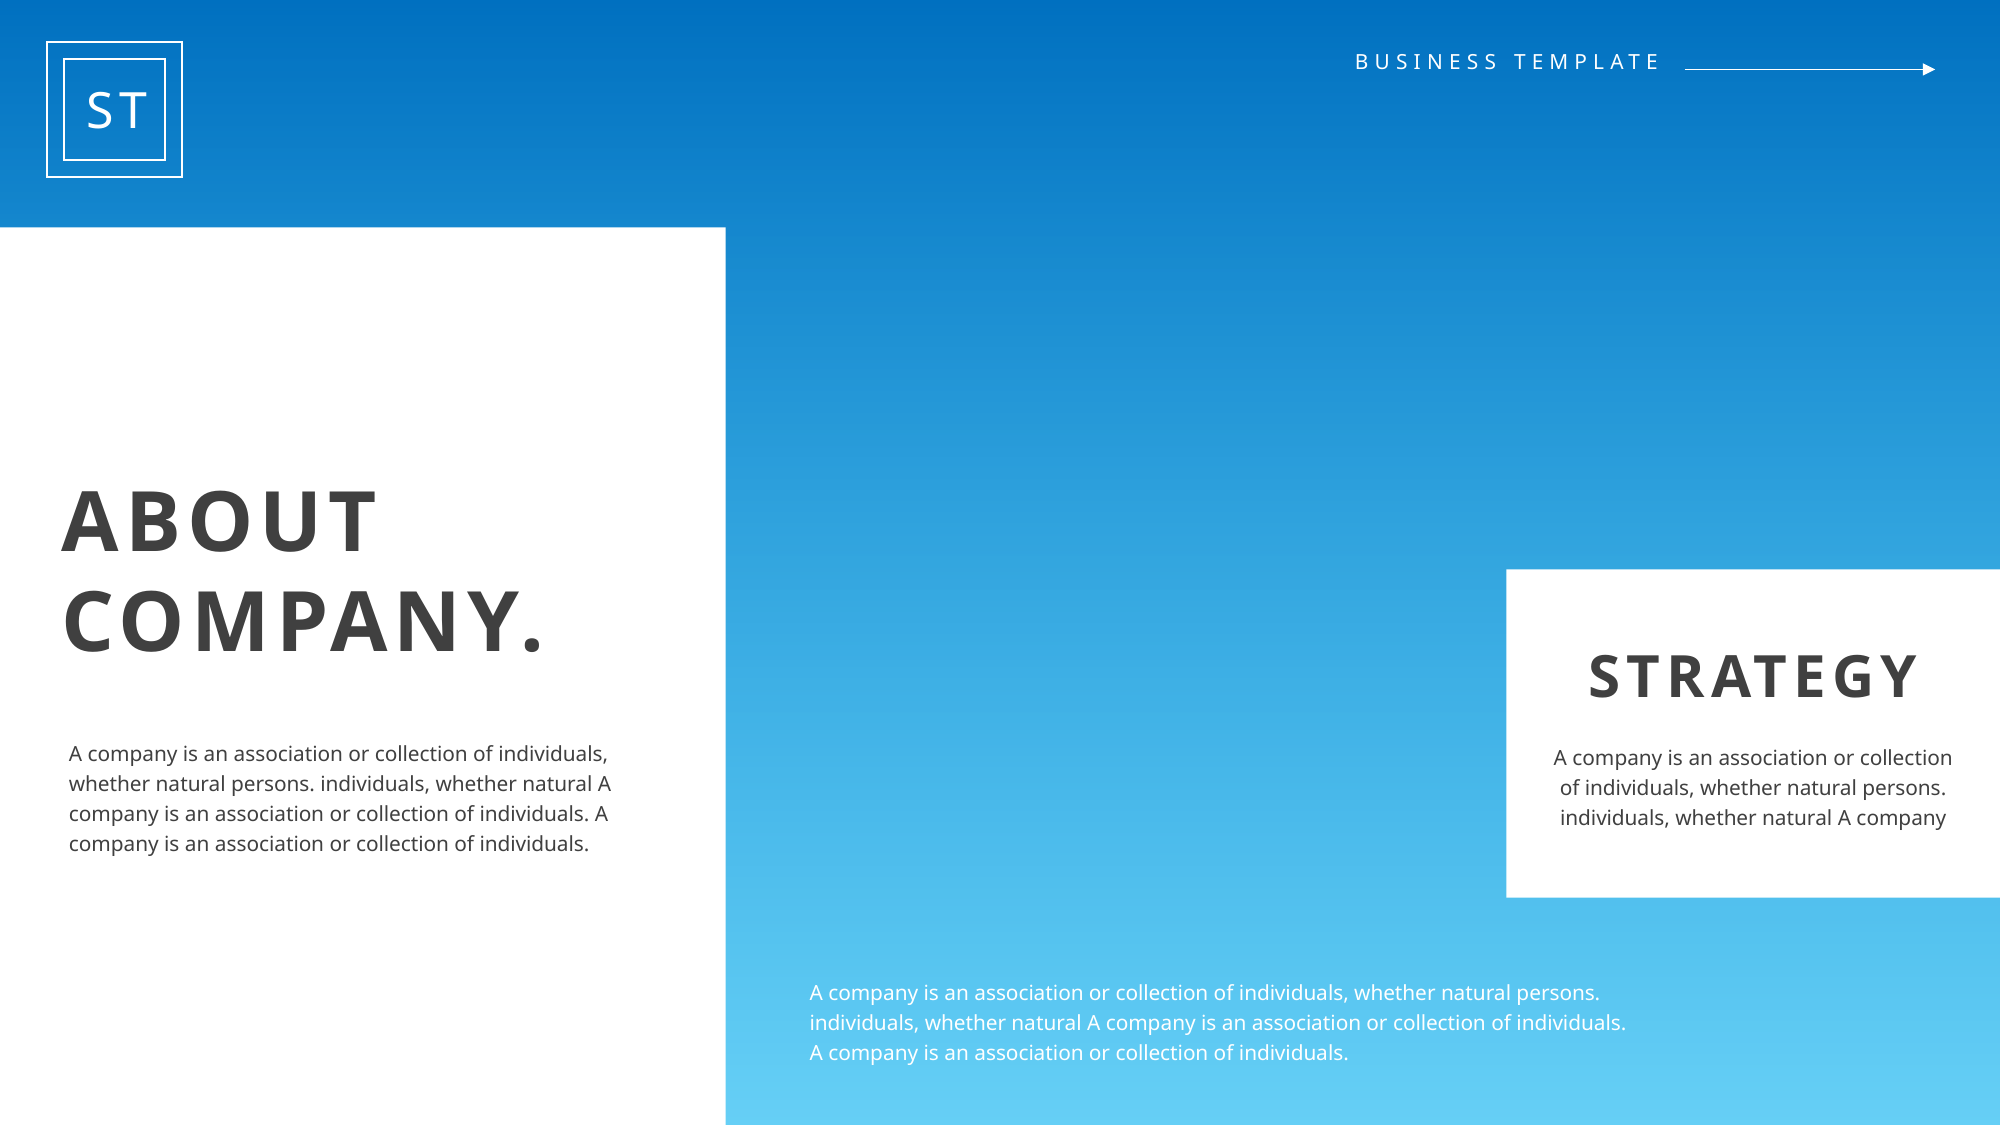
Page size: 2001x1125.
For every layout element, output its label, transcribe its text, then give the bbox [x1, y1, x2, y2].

text_box [0, 0, 2000, 568]
text_box [1505, 717, 2000, 899]
text_box [0, 226, 727, 1125]
text_box A company is an association or collection of individuals, whether natural persons. individuals, whether natural A company is an association or collection of individuals. A company is an association or collection of individuals. [794, 967, 1650, 1055]
text_box A company is an association or collection of individuals, whether natural persons. individuals, whether natural A company is an association or collection of individuals. A company is an association or collection of individuals. [54, 728, 628, 816]
text_box [727, 898, 2000, 1125]
text_box STRATEGY [1650, 631, 2000, 717]
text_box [46, 41, 182, 178]
text_box [1650, 568, 2000, 631]
text_box A company is an association or collection of individuals, whether natural persons. individuals, whether natural A company [1650, 732, 1968, 820]
picture [725, 227, 1650, 898]
text_box ABOUT COMPANY. [46, 460, 725, 676]
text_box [1322, 41, 1936, 83]
